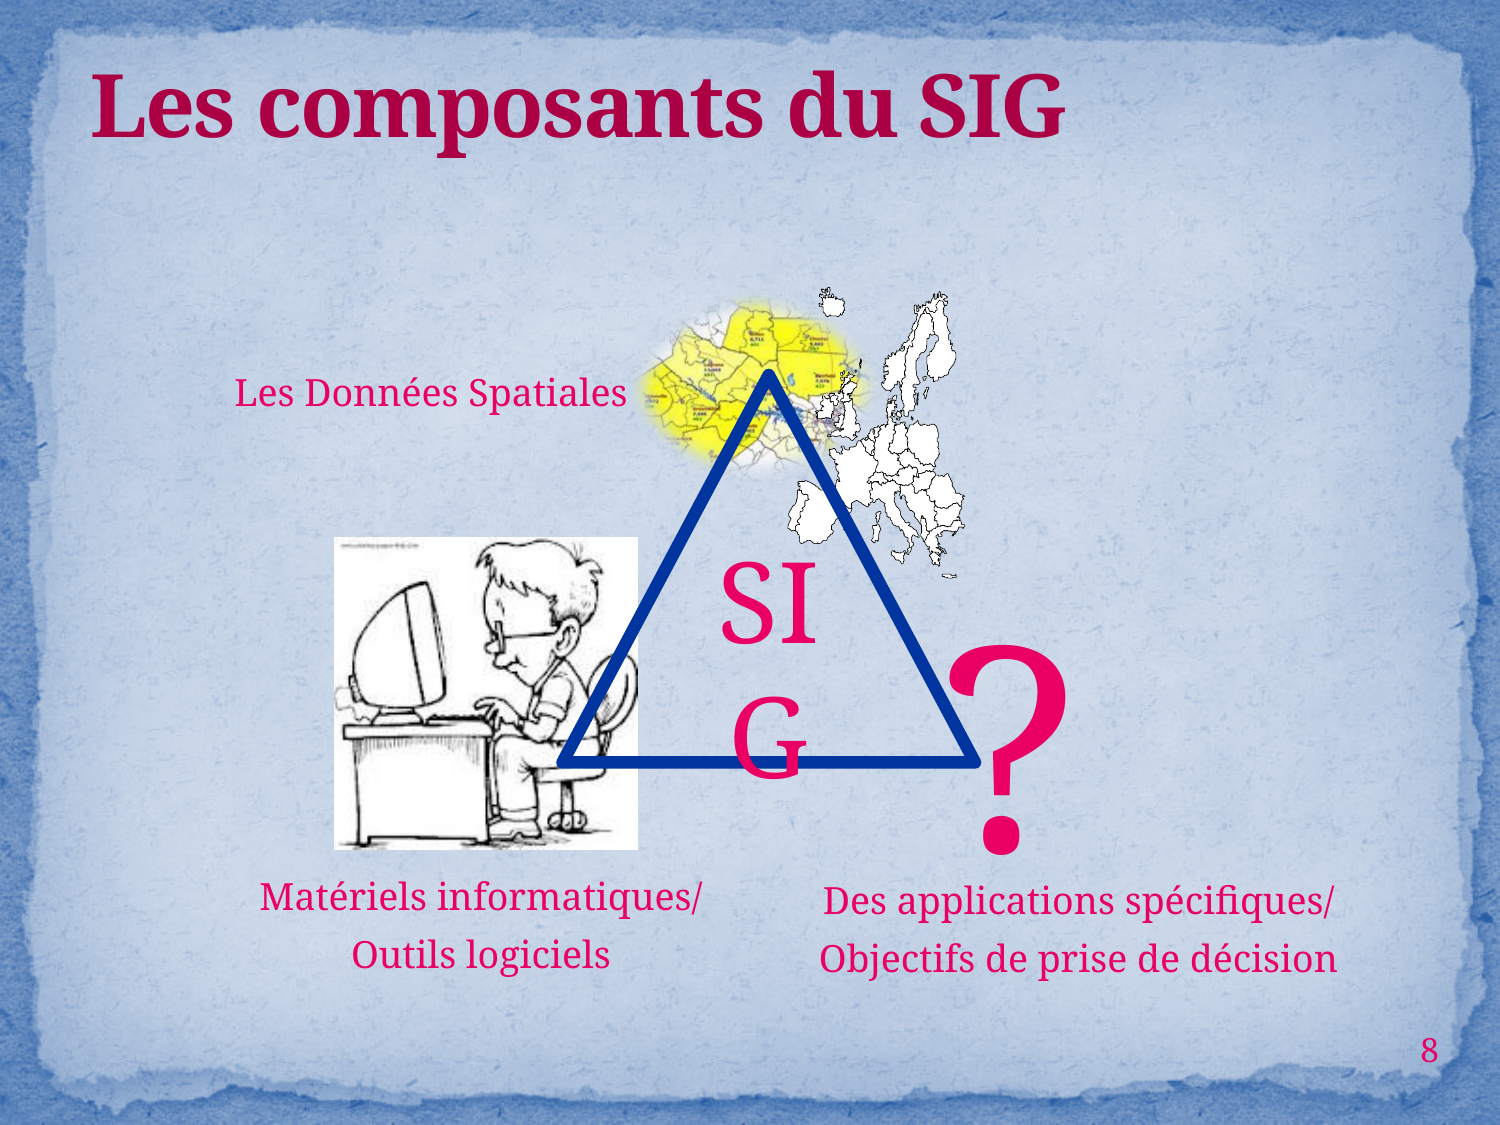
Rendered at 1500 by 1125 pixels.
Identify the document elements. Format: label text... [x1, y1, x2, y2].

text_box SIG [641, 497, 977, 765]
picture [334, 537, 638, 851]
text_box ? [937, 537, 1106, 842]
slide_number 8 [1379, 1014, 1480, 1089]
text_box Matériels informatiques/ Outils logiciels [260, 854, 702, 971]
text_box Des applications spécifiques/ Objectifs de prise de décision [832, 859, 1325, 975]
text_box Les Données Spatiales [262, 350, 619, 467]
picture [624, 287, 973, 587]
title Les composants du SIG [74, 0, 1425, 163]
